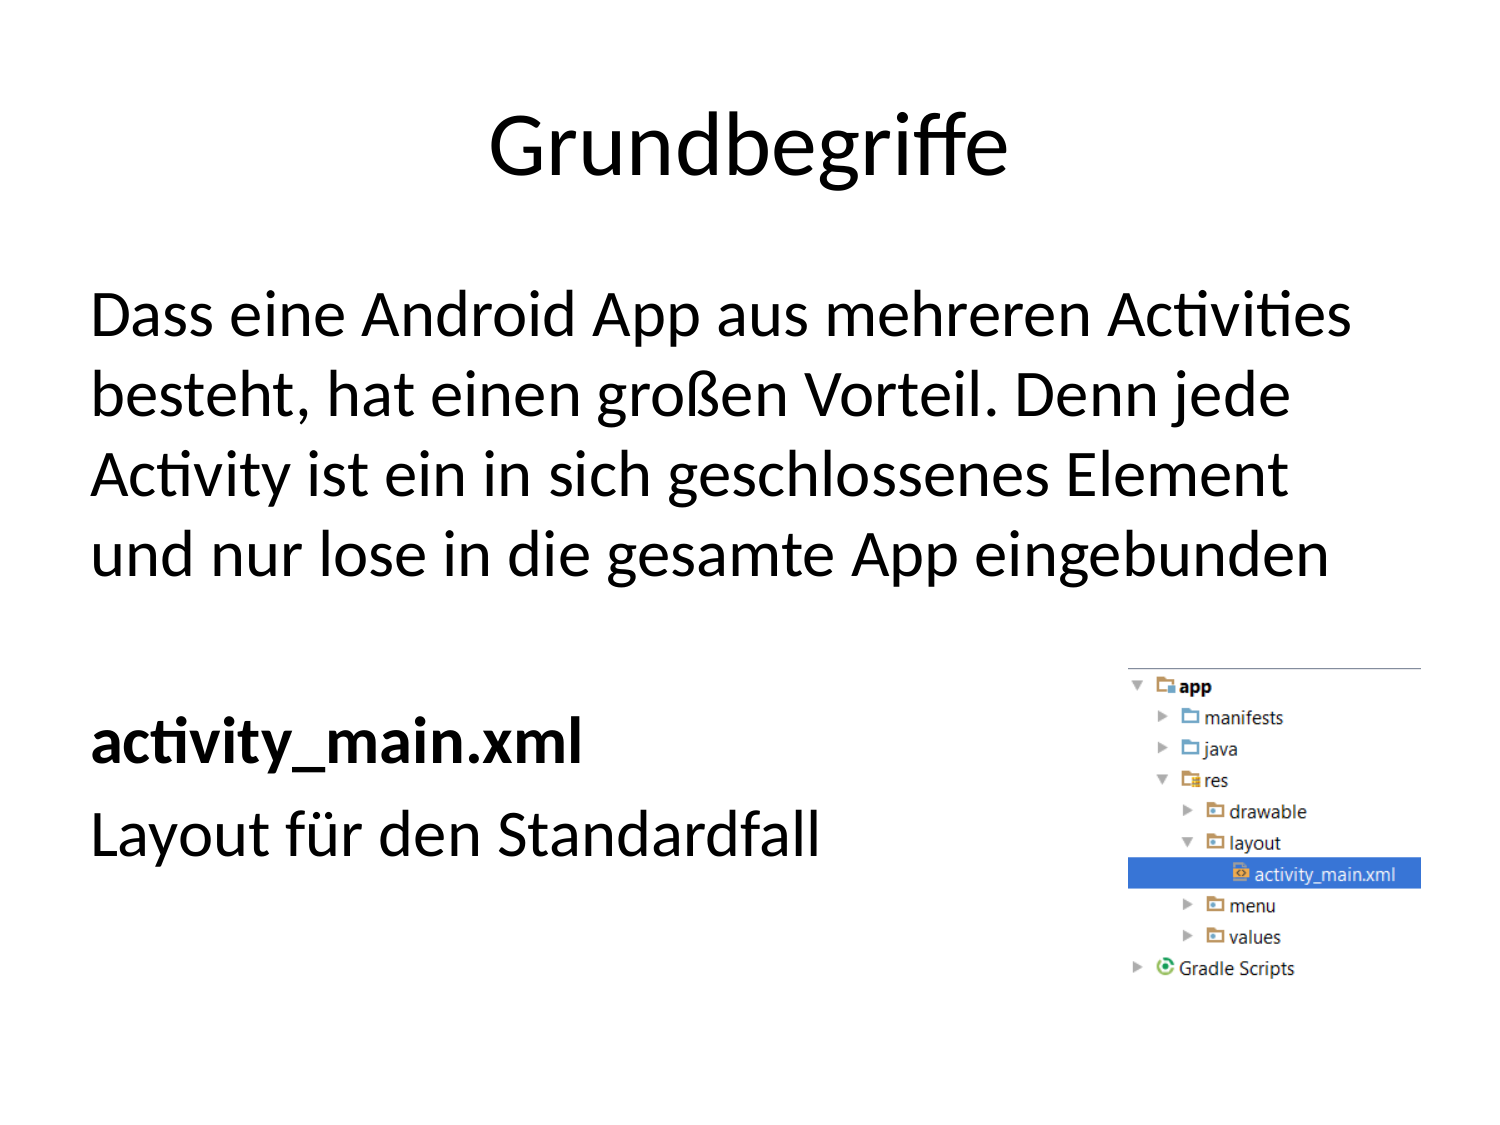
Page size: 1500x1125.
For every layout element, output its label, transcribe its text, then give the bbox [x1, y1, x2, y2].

list Dass eine Android App aus mehreren Activities besteht, hat einen großen Vorteil. Denn jede Activity ist ein in sich geschlossenes Element und nur lose in die gesamte App eingebunden activity_main.xml Layout für den Standardfall [75, 262, 1425, 1005]
picture [1127, 668, 1421, 990]
title Grundbegriffe [75, 45, 1425, 233]
